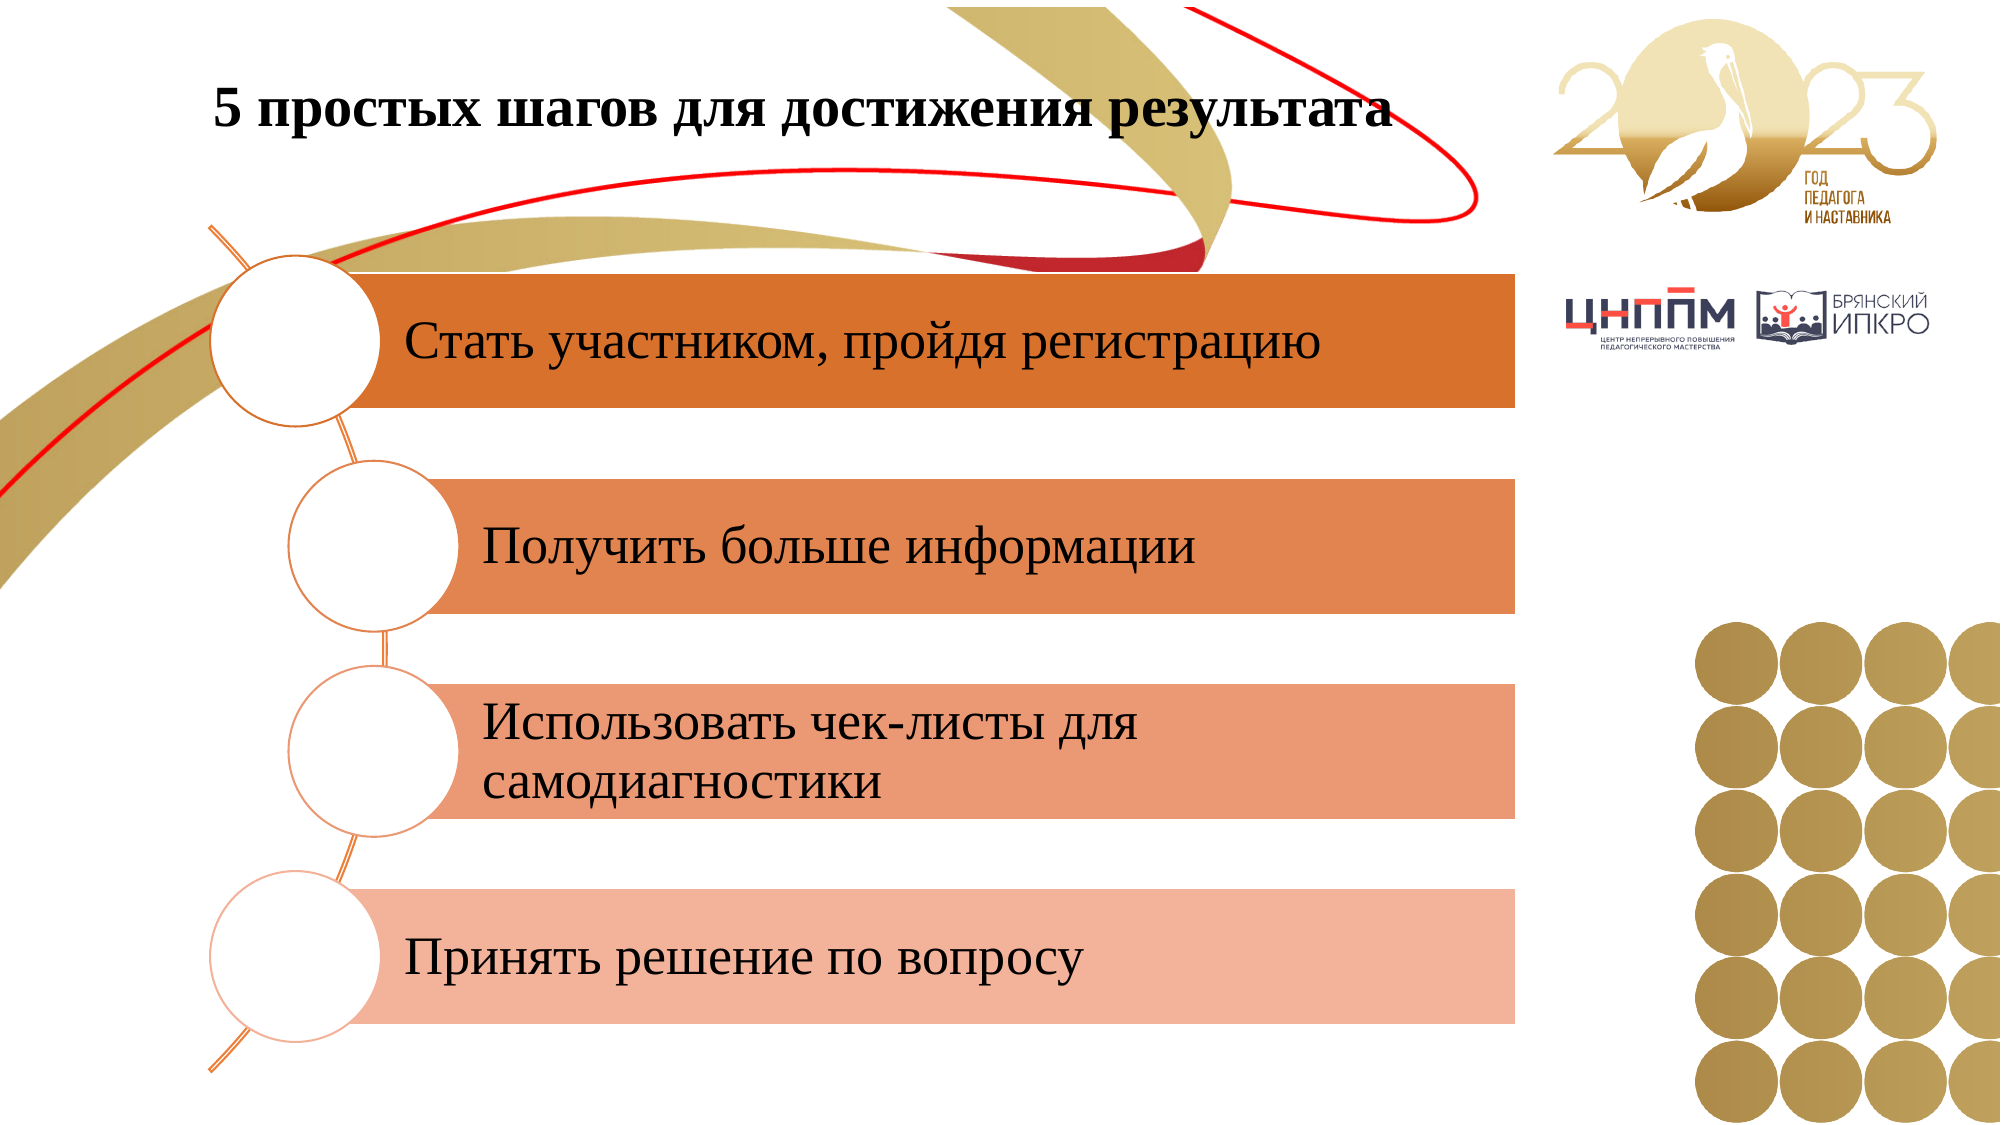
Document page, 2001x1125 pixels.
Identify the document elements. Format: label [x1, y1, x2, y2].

picture [1553, 277, 1937, 361]
text_box [195, 204, 1529, 1094]
picture [1553, 19, 1937, 224]
picture [1695, 622, 2000, 1123]
picture [0, 7, 1483, 1125]
